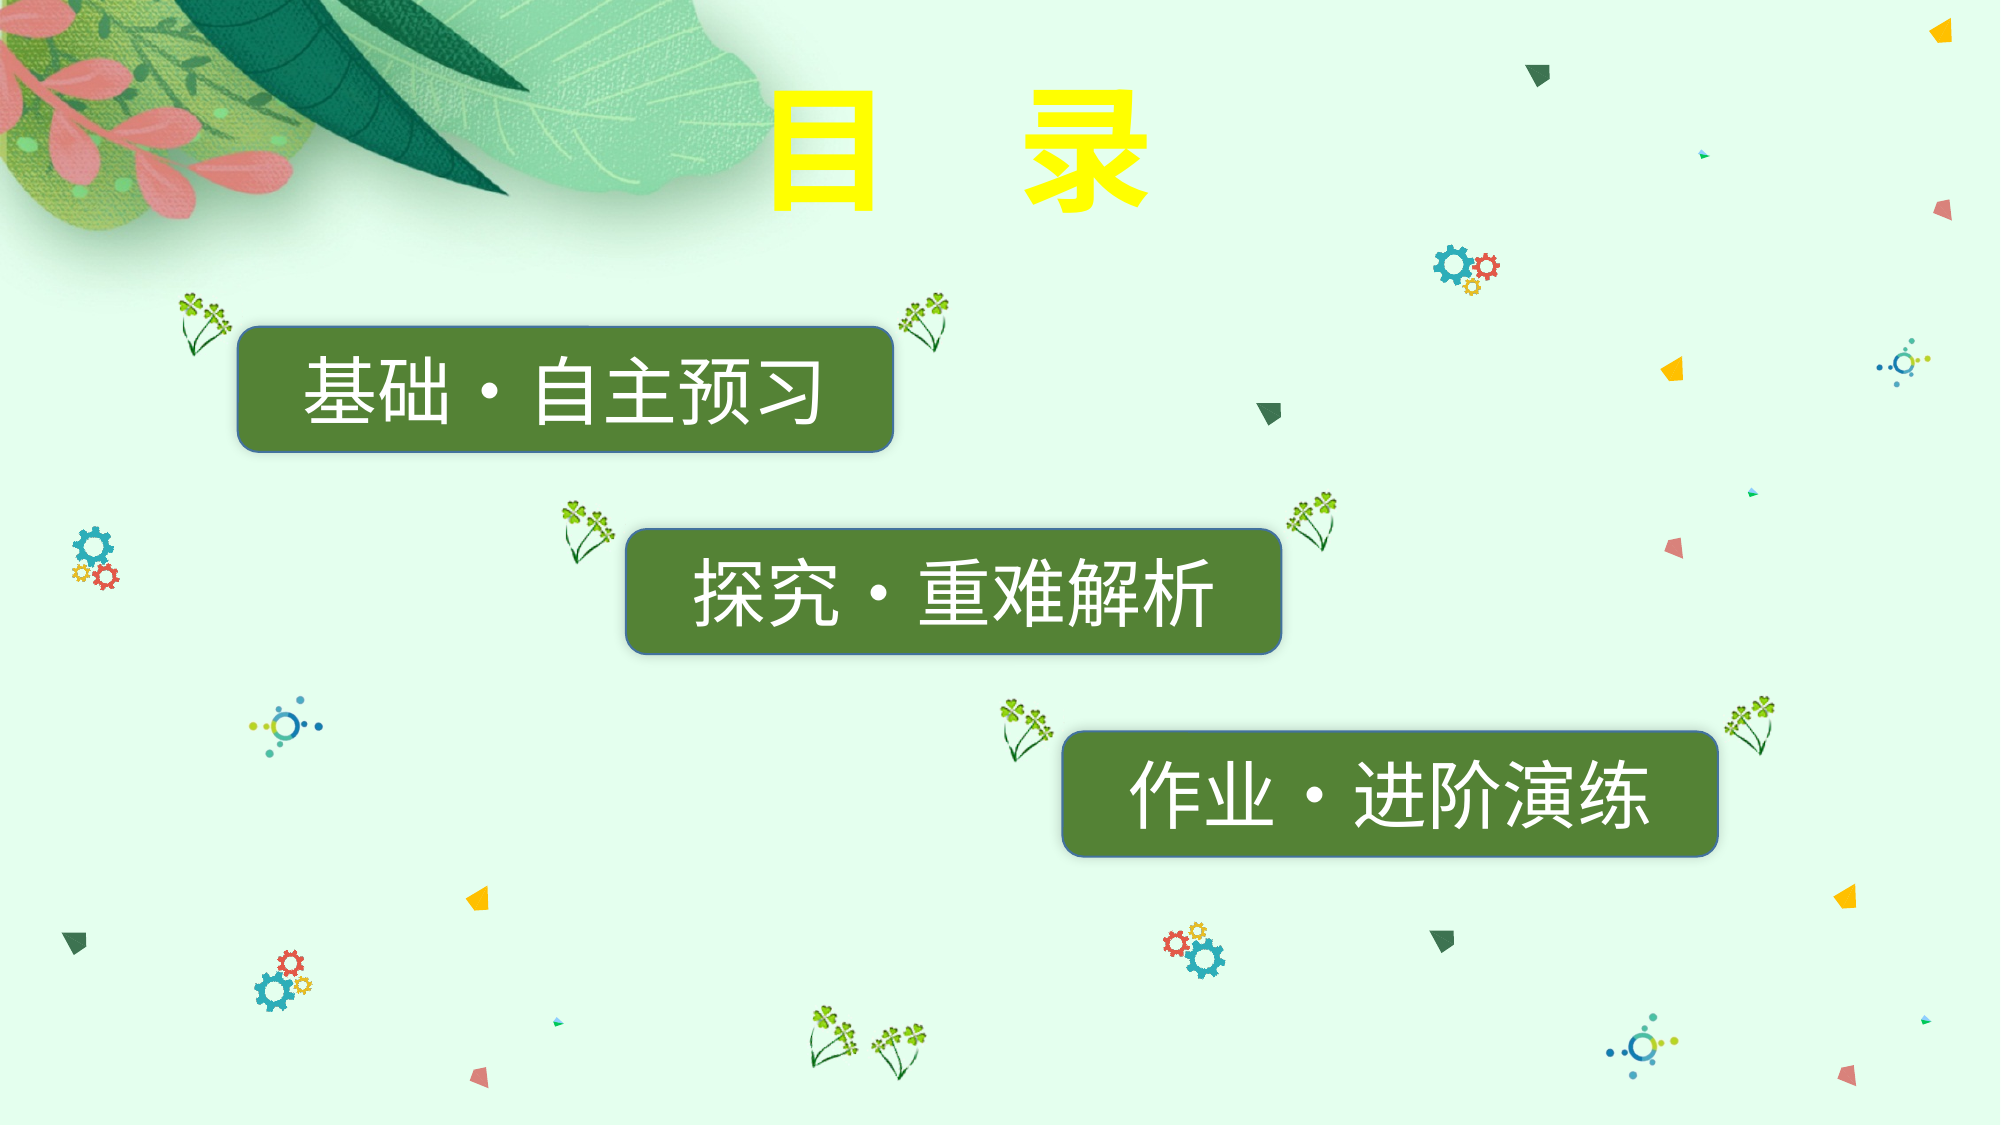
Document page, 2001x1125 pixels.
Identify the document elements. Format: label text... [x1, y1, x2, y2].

text_box 作业•进阶演练 [1061, 730, 1719, 858]
text_box 探究•重难解析 [624, 528, 1283, 656]
picture [0, 0, 2001, 1125]
text_box 基础•自主预习 [236, 325, 895, 453]
text_box 目 录 [740, 55, 1171, 236]
